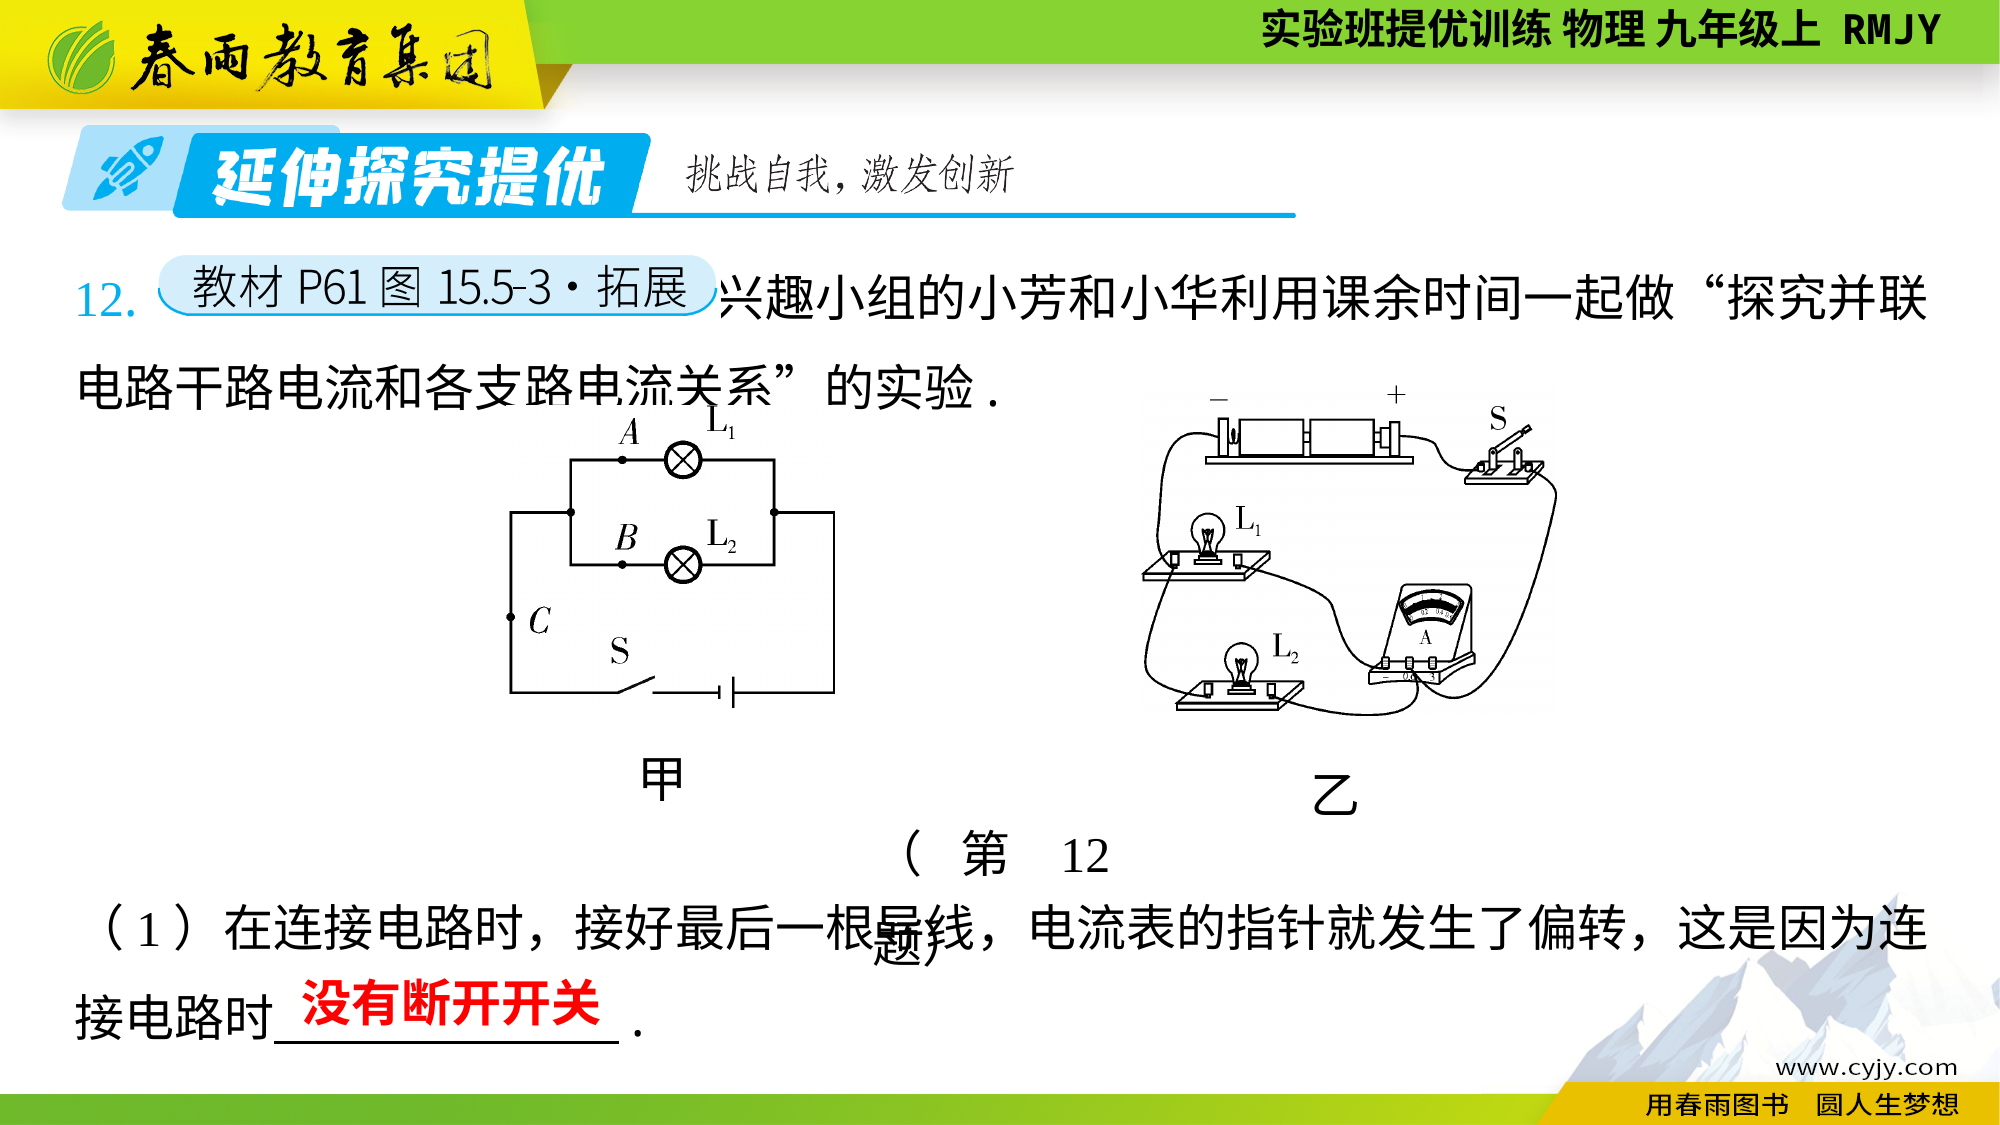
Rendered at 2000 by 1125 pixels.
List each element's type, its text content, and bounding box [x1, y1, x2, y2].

text_box （第12题） [857, 785, 1138, 891]
text_box 没有断开开关 [286, 964, 617, 1039]
text_box 甲 [622, 717, 703, 815]
list 12. 兴趣小组的小芳和小华利用课余时间一起做“探究并联电路干路电流和各支路电流关系”的实验. （1）在连接电路时，接好最后一根导线，电流表的指针就发生了偏转，这是因为连接电路时 . [59, 229, 1944, 1063]
text_box 乙 [1295, 726, 1376, 832]
picture [0, 0, 2000, 1125]
